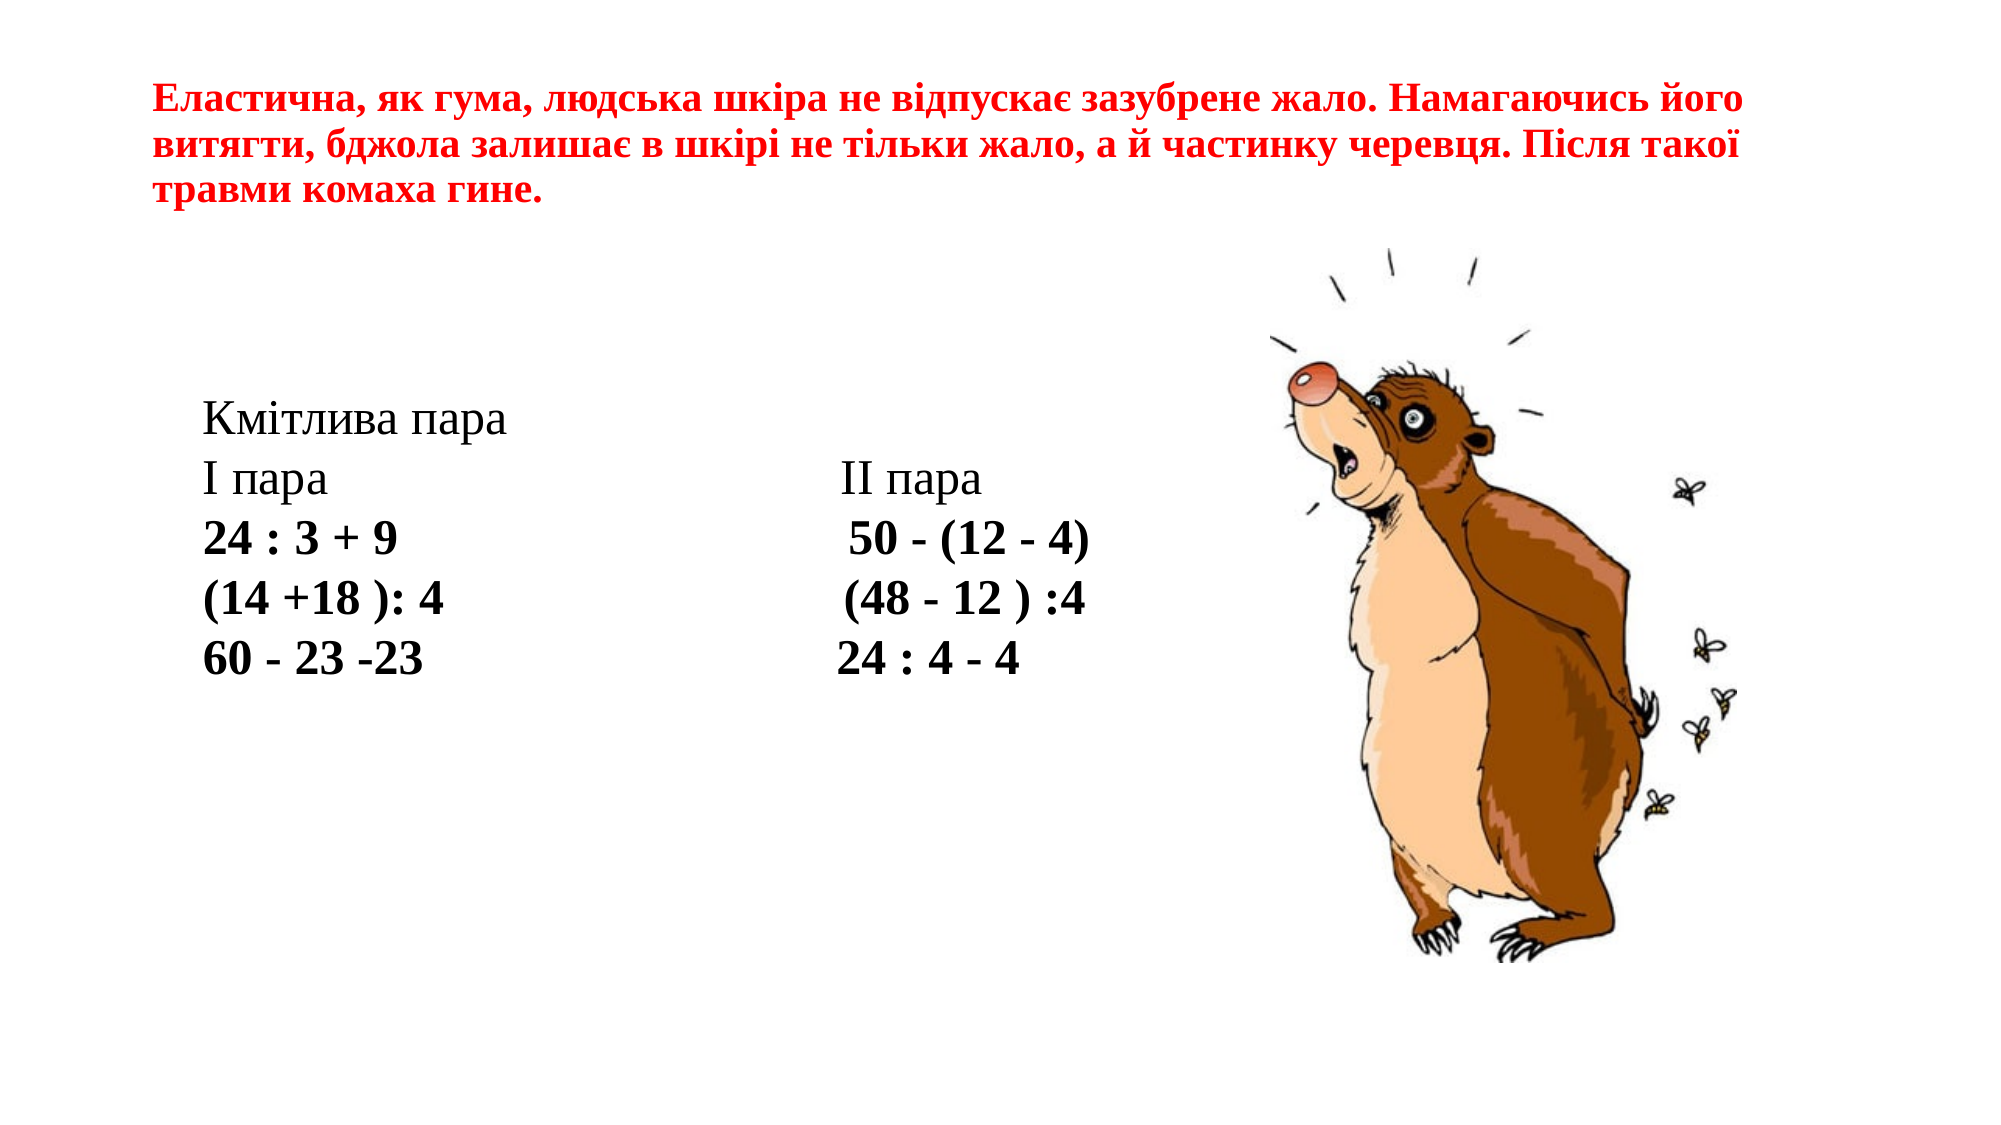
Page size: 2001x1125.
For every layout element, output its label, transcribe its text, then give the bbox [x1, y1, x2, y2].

text_box Кмітлива пара І пара ІІ пара 24 : 3 + 9 50 - (12 - 4) (14 +18 ): 4 (48 - 12 ) :4 60 - 23 -23 24 : 4 - 4 [188, 377, 1189, 693]
title Еластична, як гума, людська шкіра не від­пускає зазубрене жало. Намагаючись його витягти, бджола залишає в шкірі не тільки жало, а й частинку черевця. Після такої травми комаха гине. [137, 59, 1863, 278]
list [1270, 248, 1737, 963]
